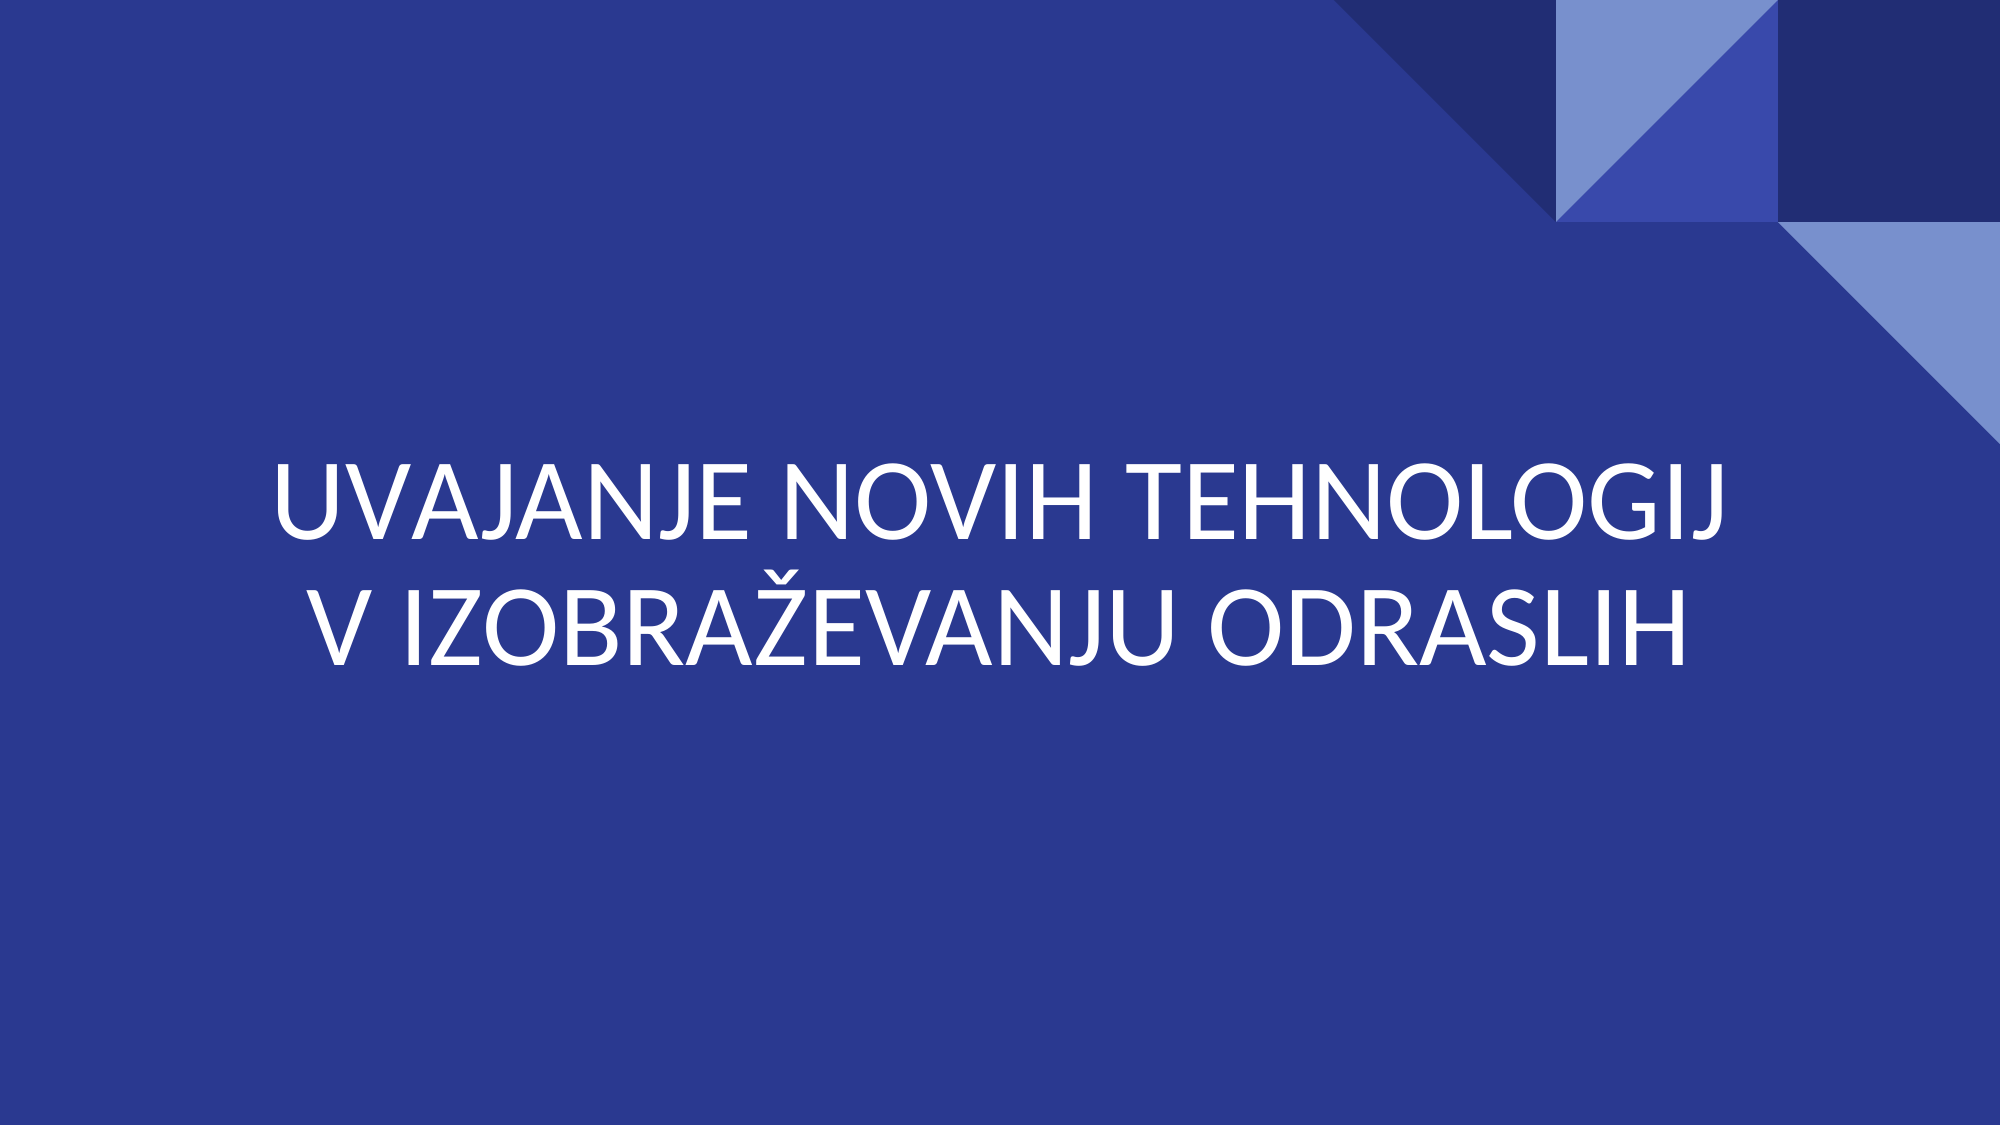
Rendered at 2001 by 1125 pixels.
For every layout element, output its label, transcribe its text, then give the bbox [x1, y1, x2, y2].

title UVAJANJE NOVIH TEHNOLOGIJ V IZOBRAŽEVANJU ODRASLIH [249, 363, 1750, 699]
